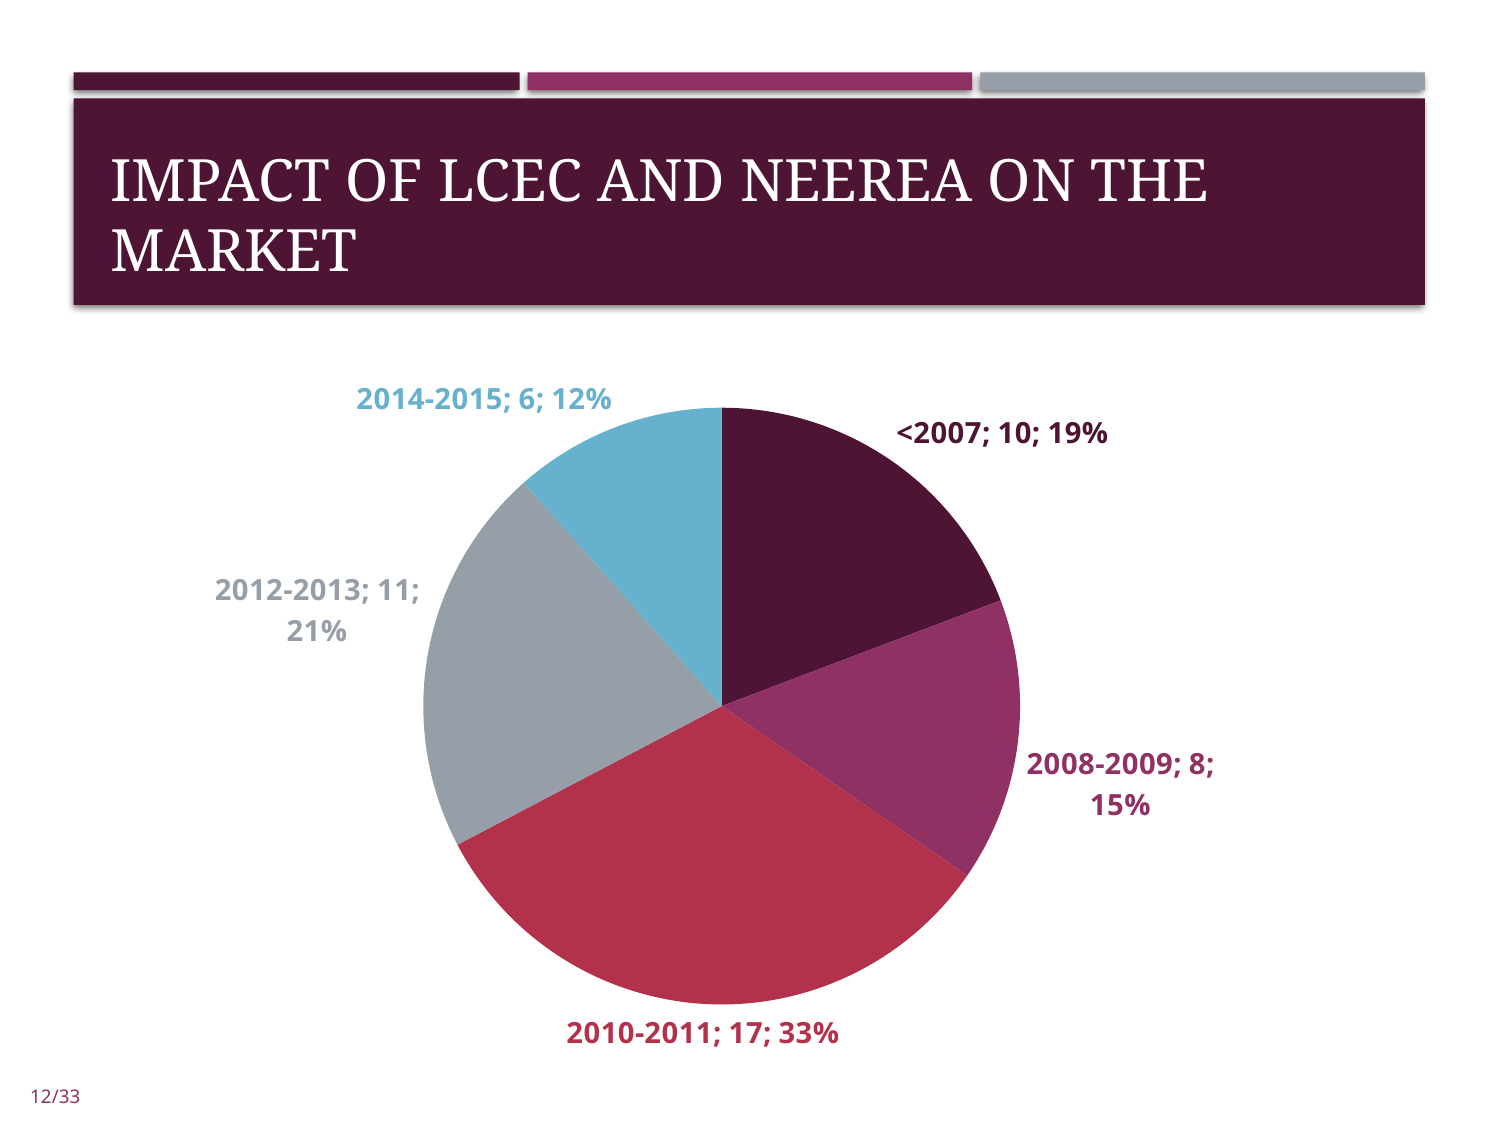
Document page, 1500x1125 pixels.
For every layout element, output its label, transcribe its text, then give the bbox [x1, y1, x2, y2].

title Impact of LCEC and neerea on the market [95, 112, 1406, 291]
slide_number 12/33 [0, 1068, 96, 1125]
chart [94, 354, 1333, 1069]
